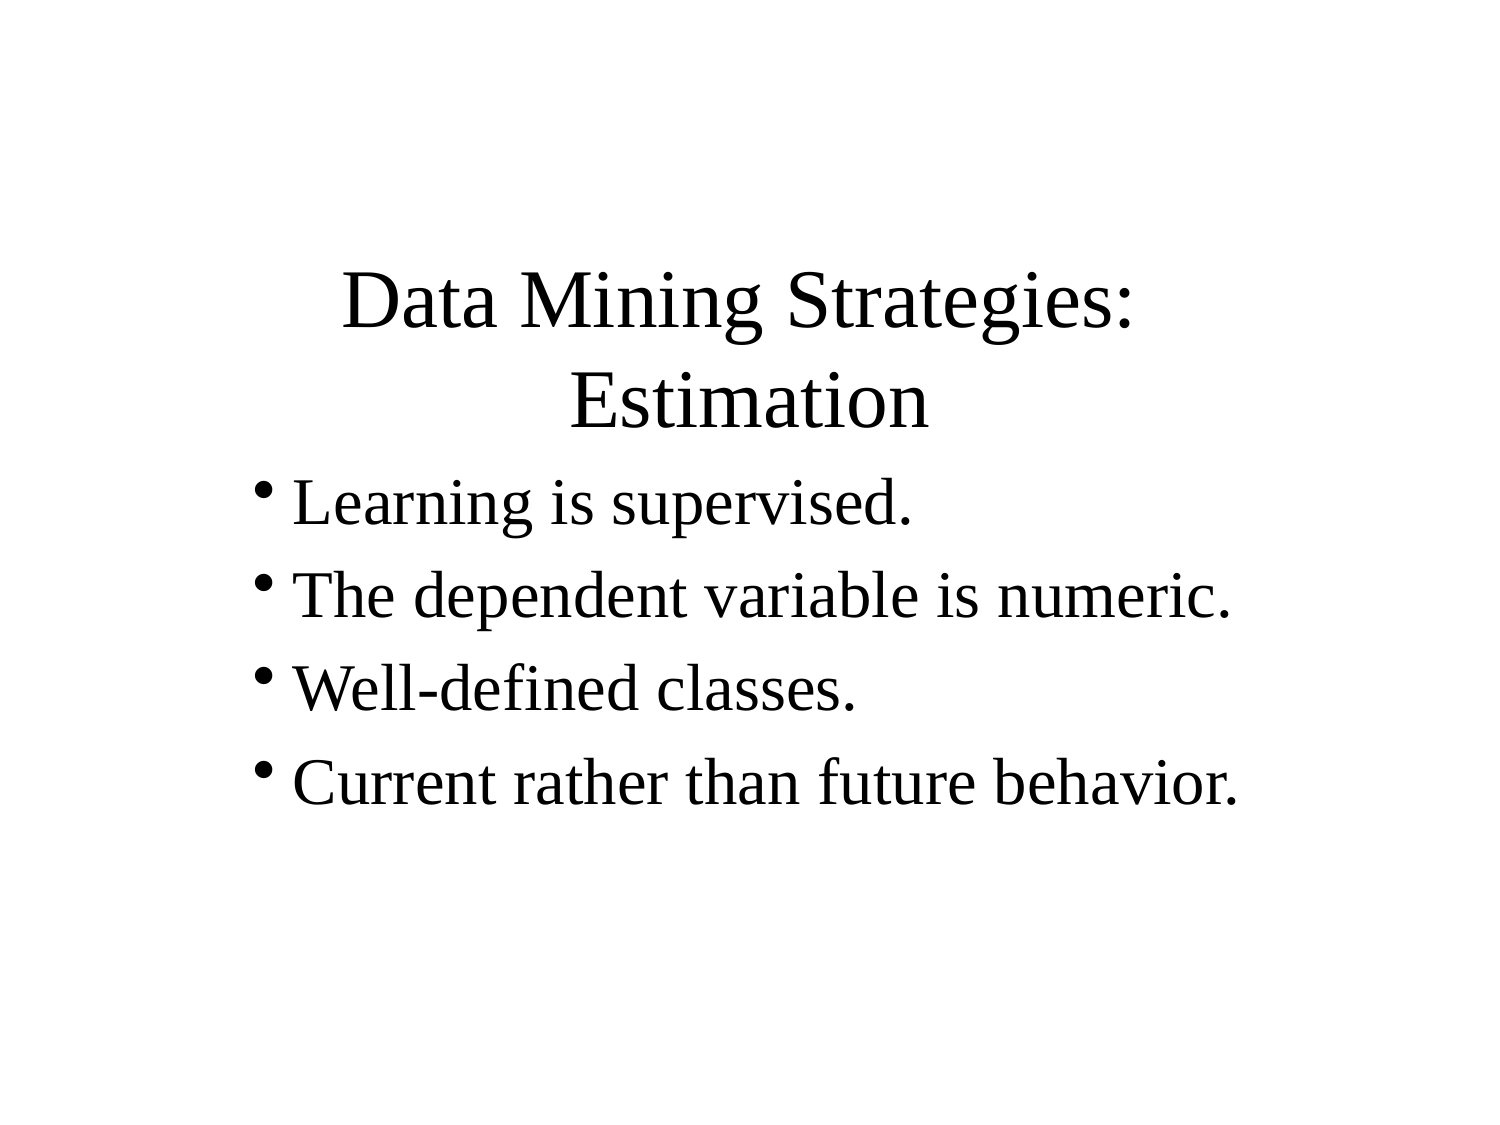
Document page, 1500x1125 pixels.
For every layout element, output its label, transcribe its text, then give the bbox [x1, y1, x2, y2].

subtitle Learning is supervised. The dependent variable is numeric. Well-defined classes. Current rather than future behavior. [237, 450, 1288, 913]
title Data Mining Strategies: Estimation [112, 249, 1388, 438]
